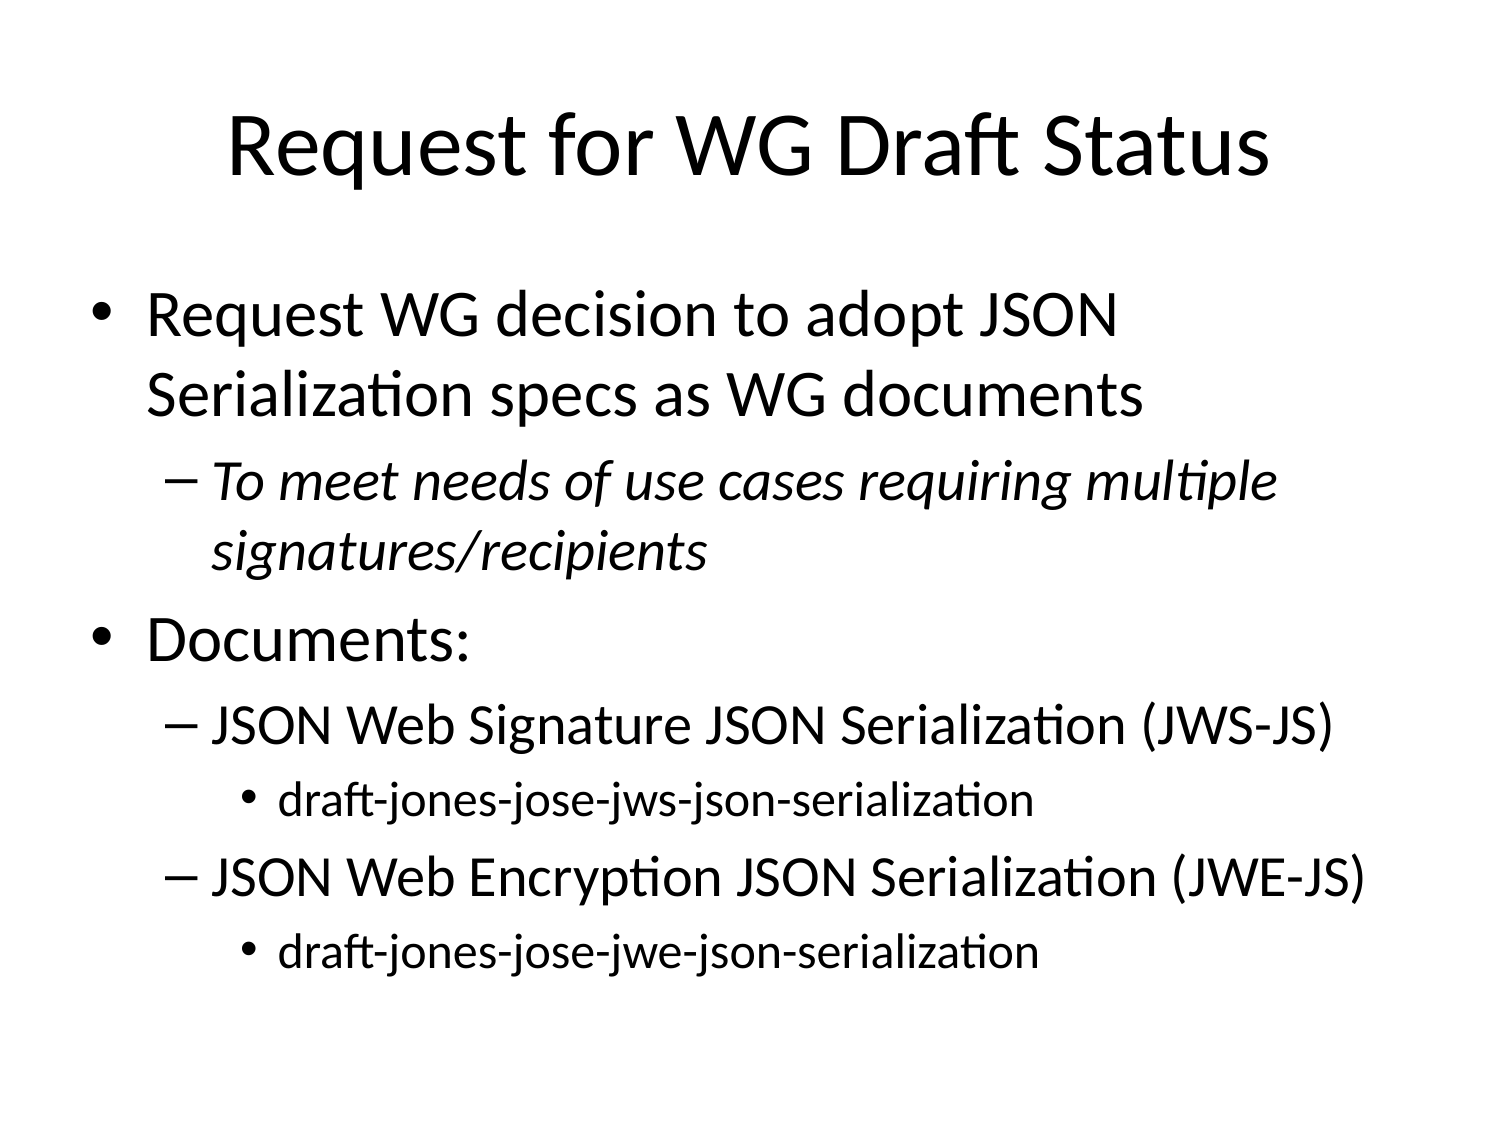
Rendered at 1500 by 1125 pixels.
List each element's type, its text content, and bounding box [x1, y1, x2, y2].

title Request for WG Draft Status [75, 45, 1425, 233]
list Request WG decision to adopt JSON Serialization specs as WG documents To meet needs of use cases requiring multiple signatures/recipients Documents: JSON Web Signature JSON Serialization (JWS-JS) draft-jones-jose-jws-json-serialization JSON Web Encryption JSON Serialization (JWE-JS) draft-jones-jose-jwe-json-serialization [75, 262, 1425, 1005]
